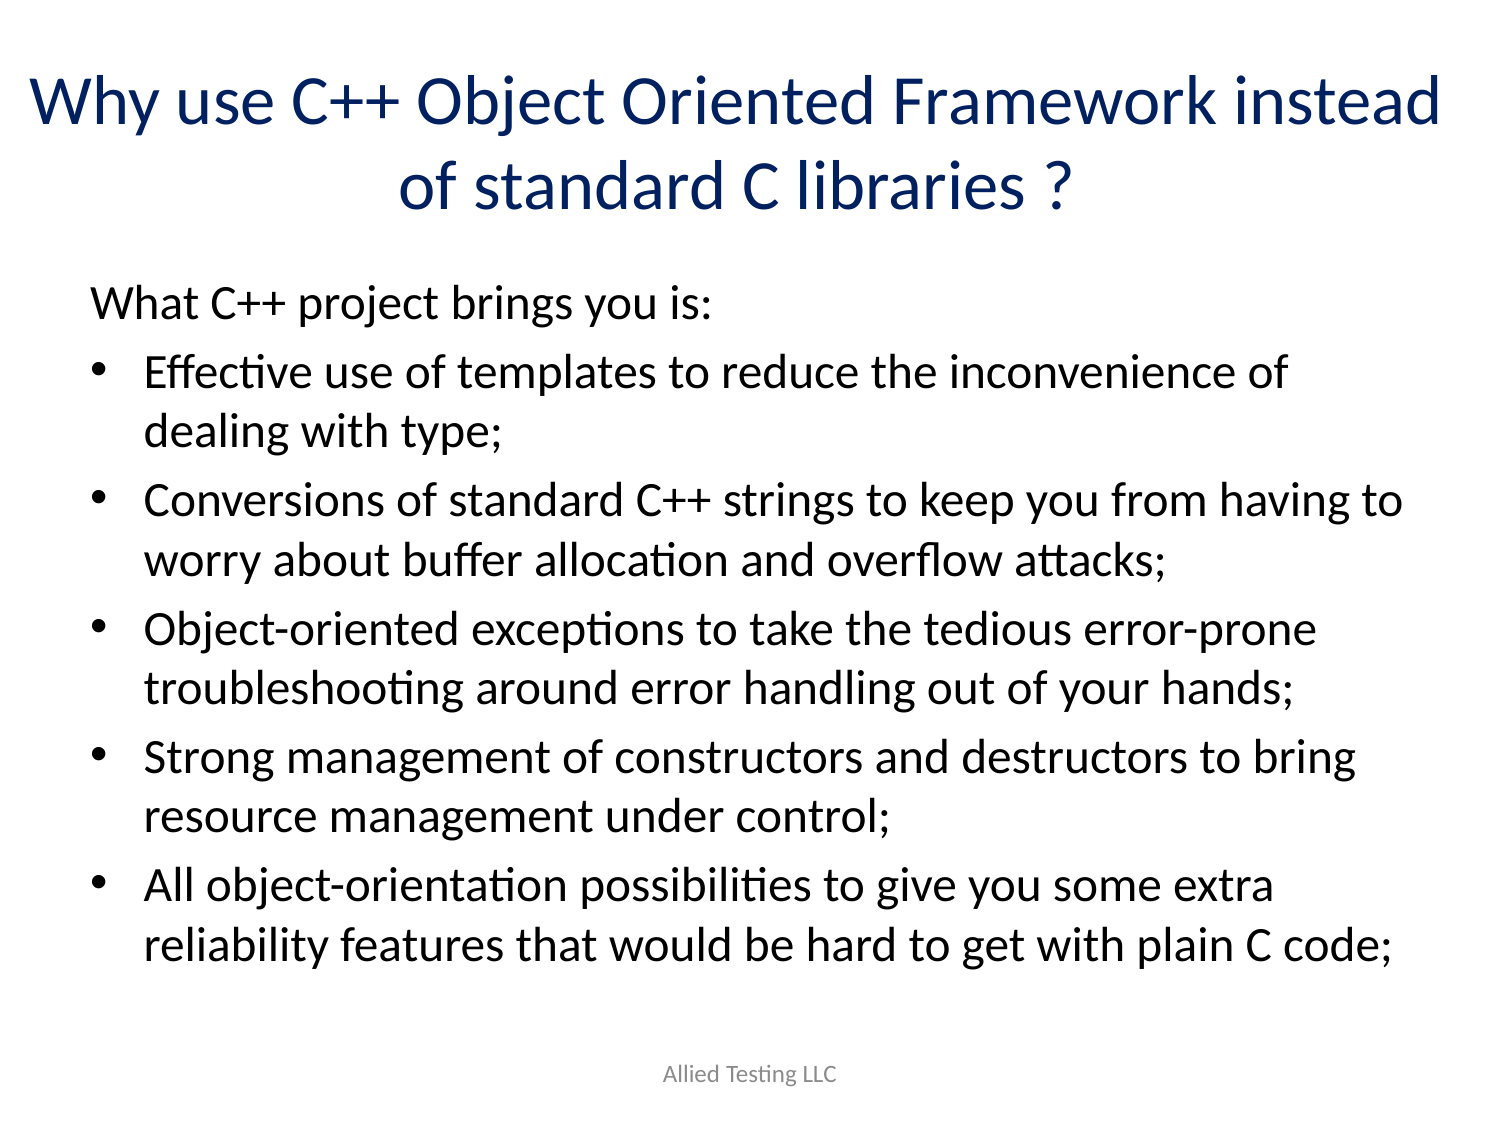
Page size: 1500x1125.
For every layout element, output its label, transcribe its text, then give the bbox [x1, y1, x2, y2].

list What C++ project brings you is: Effective use of templates to reduce the inconvenience of dealing with type; Conversions of standard C++ strings to keep you from having to worry about buffer allocation and overflow attacks; Object-oriented exceptions to take the tedious error-prone troubleshooting around error handling out of your hands; Strong management of constructors and destructors to bring resource management under control; All object-orientation possibilities to give you some extra reliability features that would be hard to get with plain C code; [75, 262, 1425, 1005]
footer Allied Testing LLC [512, 1042, 988, 1103]
title Why use C++ Object Oriented Framework instead of standard C libraries ? [0, 45, 1475, 233]
